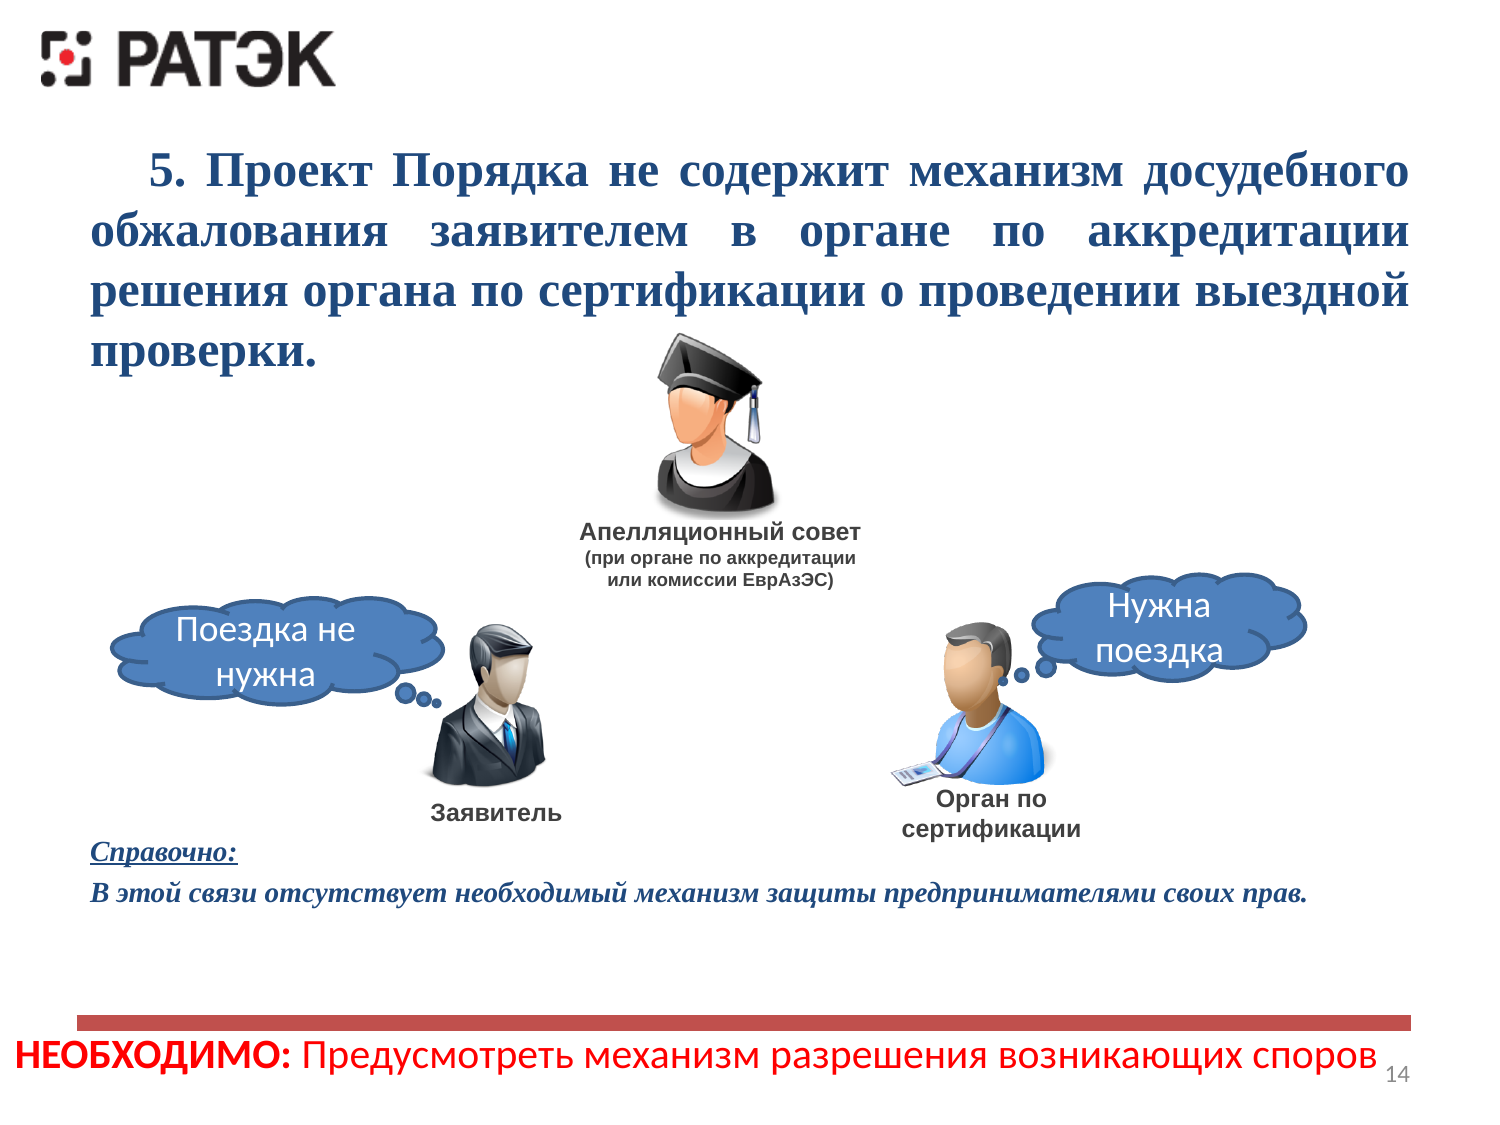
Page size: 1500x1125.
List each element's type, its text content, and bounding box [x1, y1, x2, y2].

text_box Поездка не нужна [109, 596, 435, 707]
picture [613, 330, 804, 521]
picture [407, 623, 573, 789]
list 5. Проект Порядка не содержит механизм досудебного обжалования заявителем в органе по аккредитации решения органа по сертификации о проведении выездной проверки. Справочно: В этой связи отсутствует необходимый механизм защиты предпринимателями своих прав. [75, 128, 1425, 1012]
picture [890, 621, 1057, 788]
slide_number 14 [1074, 1042, 1425, 1103]
text_box Апелляционный совет (при органе по аккредитации или комиссии ЕврАзЭС) [561, 508, 880, 598]
text_box Нужна поездка [1032, 572, 1308, 684]
picture [41, 30, 339, 88]
text_box Заявитель [383, 788, 610, 834]
text_box НЕОБХОДИМО: Предусмотреть механизм разрешения возникающих споров [0, 1018, 1471, 1084]
text_box Орган по сертификации [878, 775, 1105, 850]
